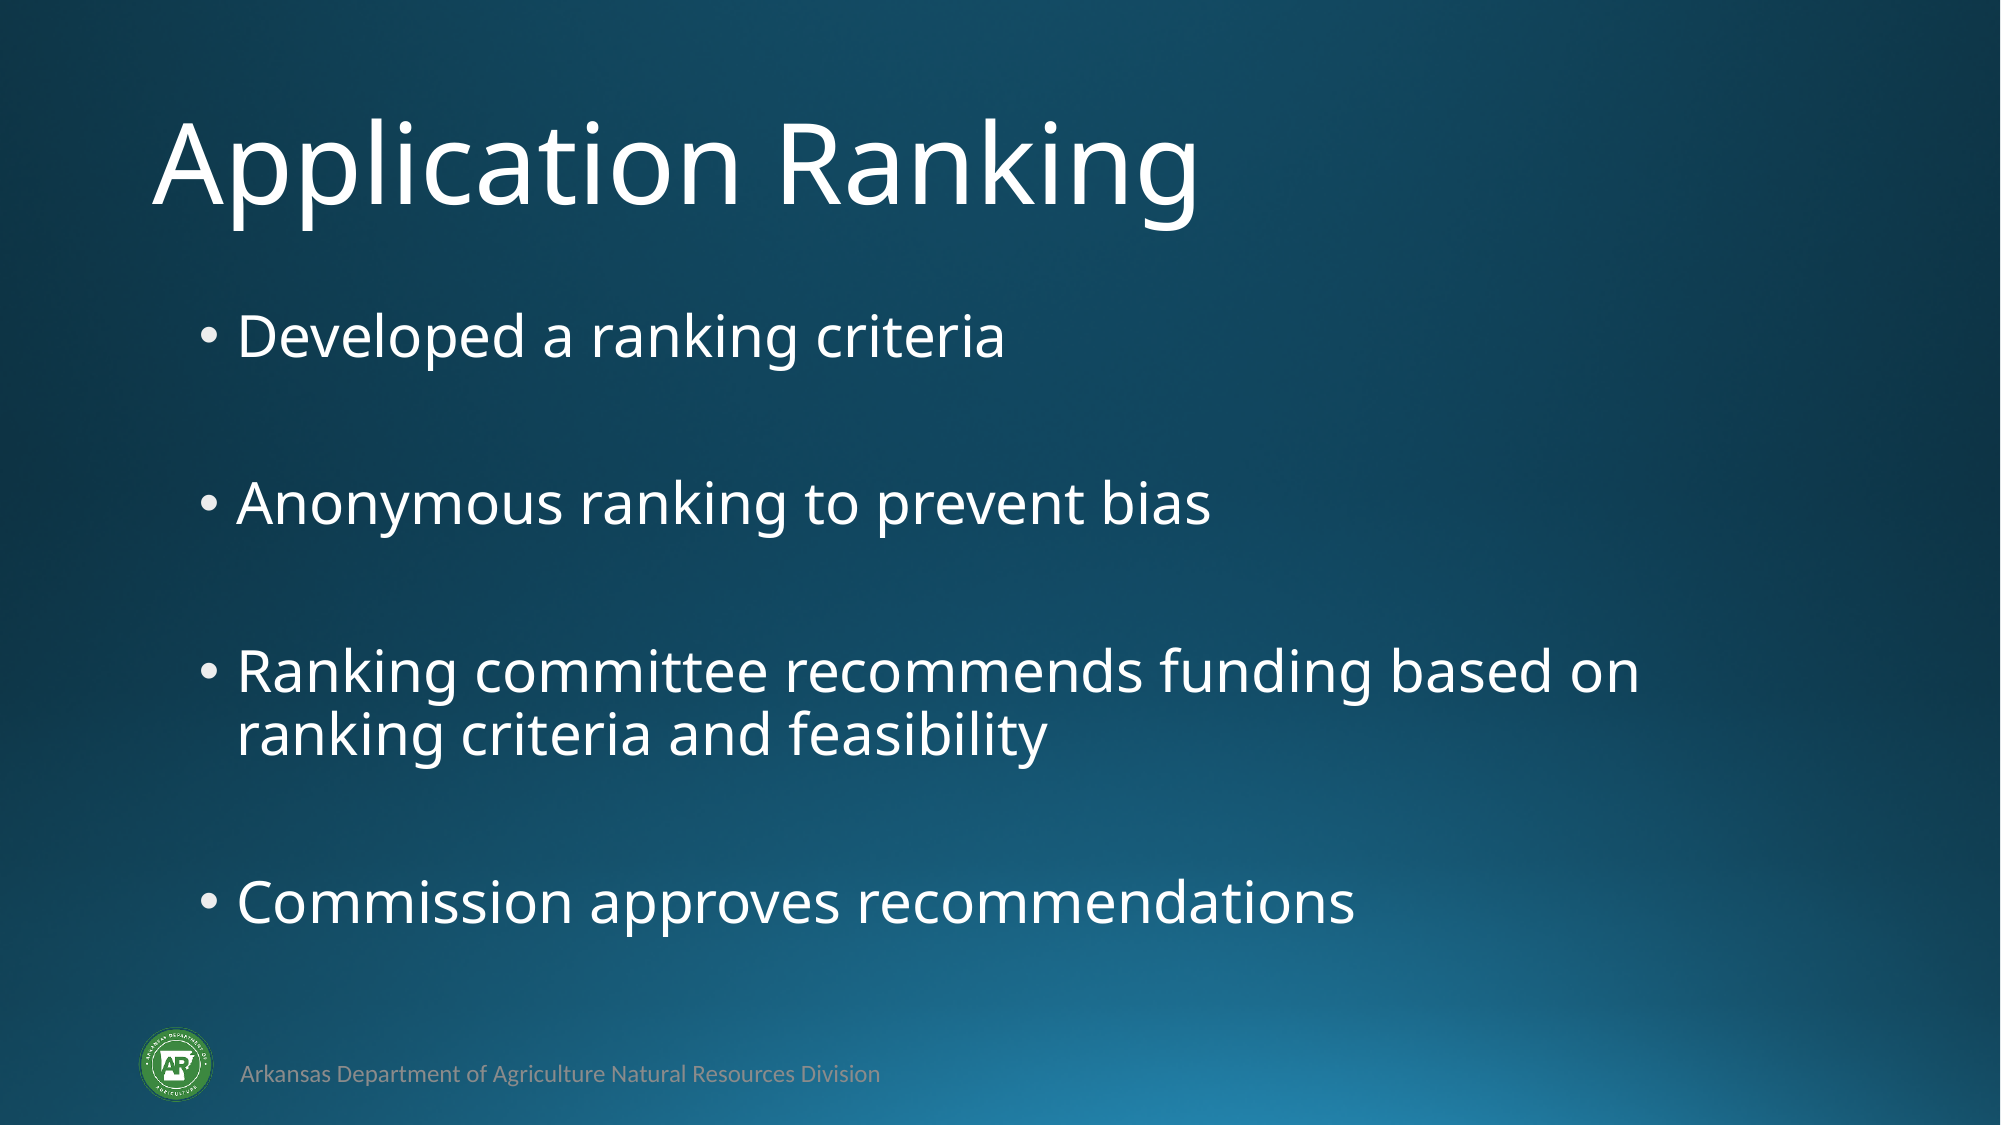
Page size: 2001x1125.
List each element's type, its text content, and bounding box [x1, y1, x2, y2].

footer Arkansas Department of Agriculture Natural Resources Division [225, 1042, 1333, 1103]
title Application Ranking [137, 59, 1863, 278]
list Developed a ranking criteria Anonymous ranking to prevent bias Ranking committee recommends funding based on ranking criteria and feasibility Commission approves recommendations [183, 299, 1863, 1014]
picture [0, 0, 2001, 1125]
